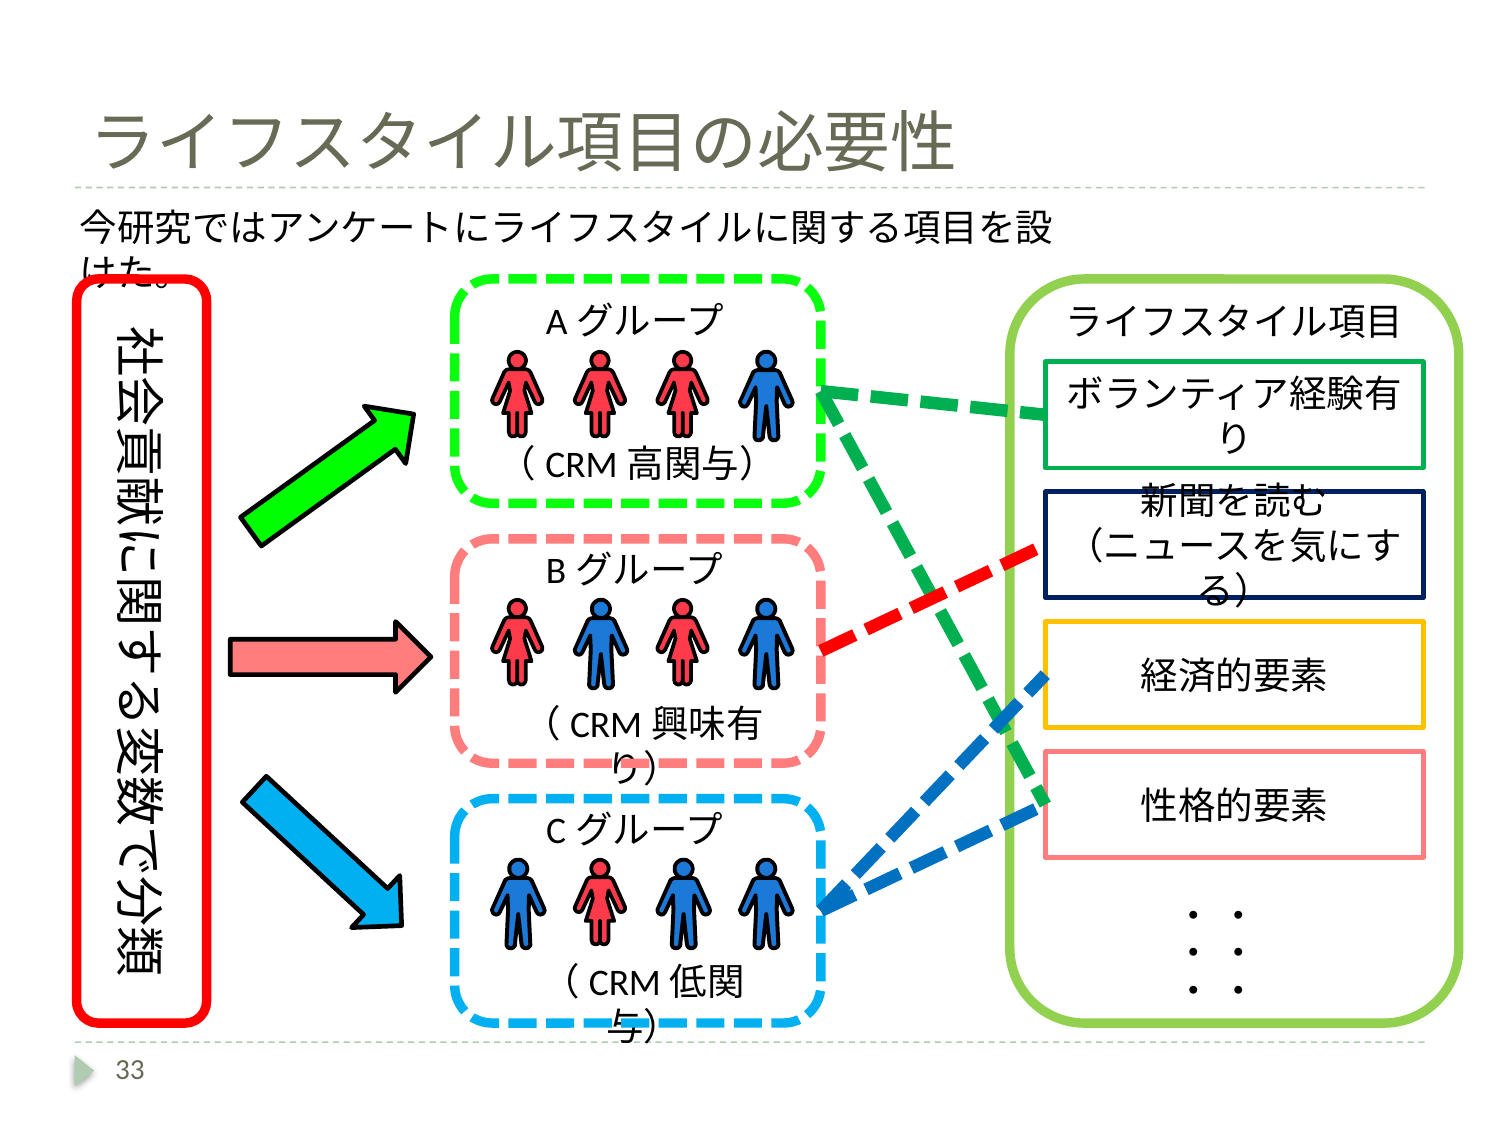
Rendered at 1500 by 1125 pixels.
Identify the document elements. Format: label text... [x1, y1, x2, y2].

text_box 経済的要素 [1050, 620, 1425, 729]
text_box [453, 537, 814, 765]
text_box 性格的要素 [1051, 750, 1425, 859]
text_box [228, 620, 433, 694]
text_box （CRM興味有り） [478, 756, 809, 798]
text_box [820, 390, 1046, 544]
text_box [1008, 277, 1461, 1025]
text_box 社会貢献に関する変数で分類 [75, 277, 209, 1025]
text_box [239, 404, 416, 548]
text_box [241, 775, 404, 930]
text_box （CRM低関与） [513, 1024, 774, 1056]
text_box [820, 674, 1046, 804]
title ライフスタイル項目の必要性 [75, 24, 1425, 188]
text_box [820, 662, 1046, 674]
text_box 新聞を読む （ニュースを気にする） [1050, 490, 1425, 599]
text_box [489, 349, 795, 443]
text_box [453, 277, 823, 505]
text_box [489, 857, 795, 951]
text_box ボランティア経験有り [1044, 360, 1425, 469]
text_box [453, 797, 823, 1025]
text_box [489, 597, 795, 691]
text_box ライフスタイル項目 [1050, 290, 1418, 351]
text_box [820, 804, 1046, 912]
slide_number 33 [100, 1042, 426, 1103]
text_box 今研究ではアンケートにライフスタイルに関する項目を設けた。 [64, 196, 1105, 301]
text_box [820, 544, 1046, 652]
text_box ・・・・・・ [1193, 881, 1270, 1047]
